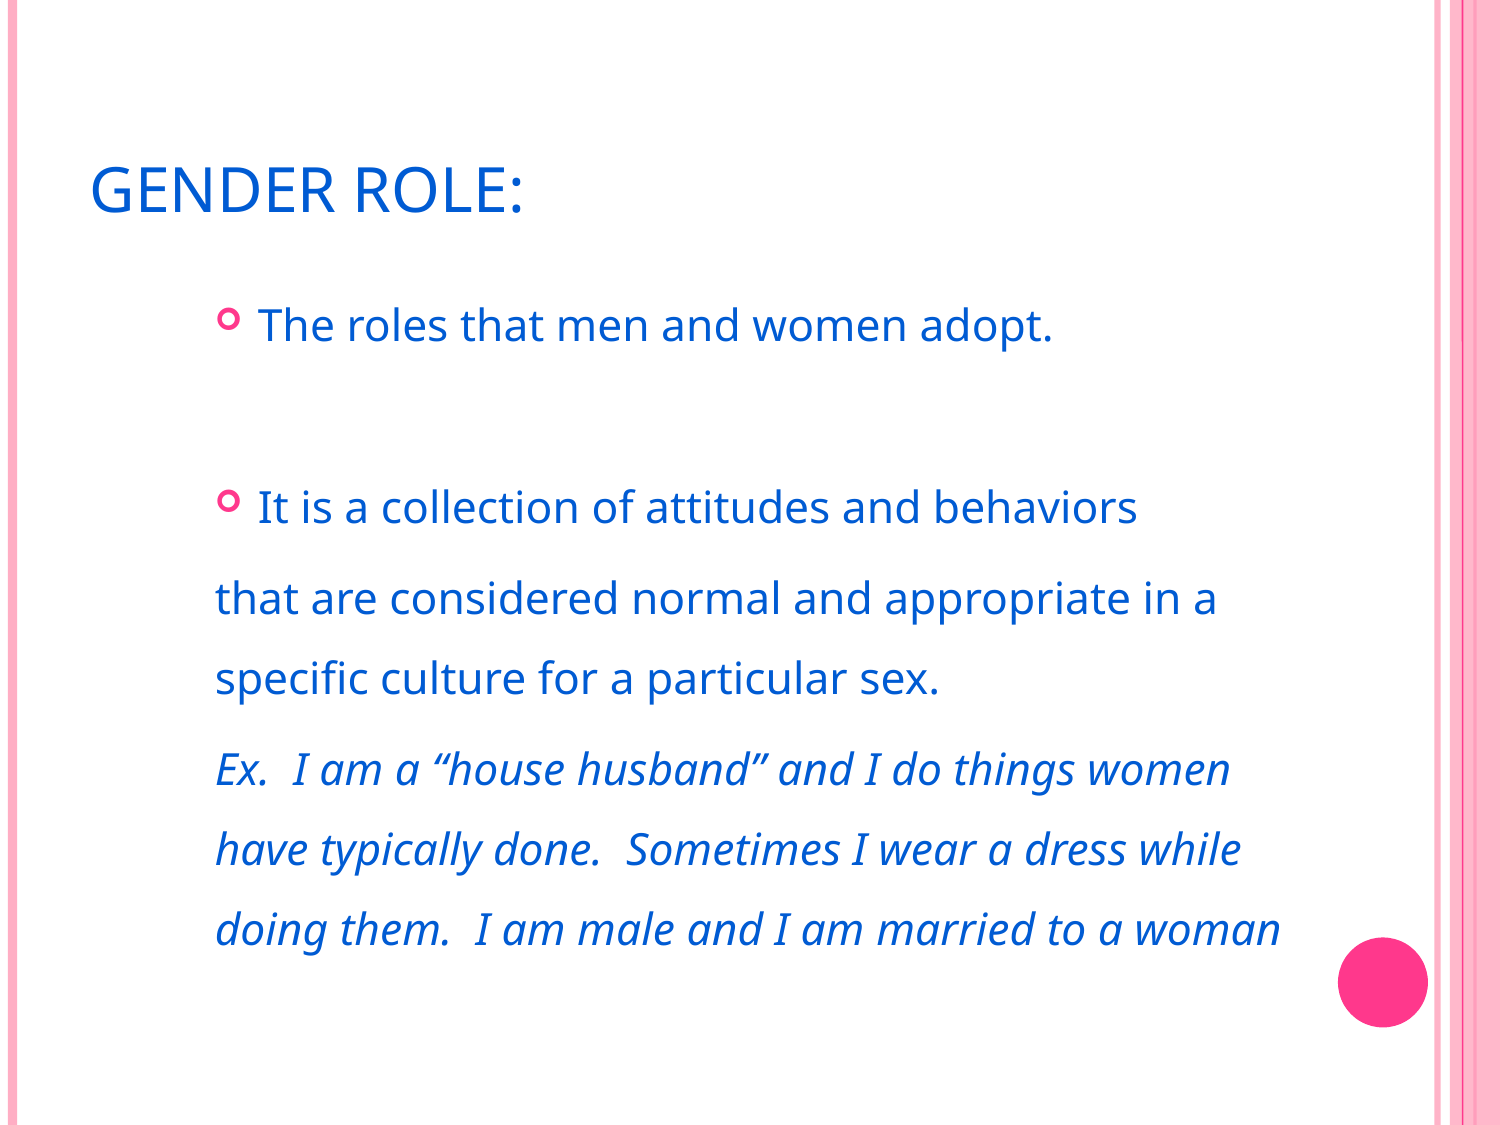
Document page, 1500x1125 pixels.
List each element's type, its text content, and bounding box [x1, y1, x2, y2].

list The roles that men and women adopt. It is a collection of attitudes and behaviors that are considered normal and appropriate in a specific culture for a particular sex. Ex. I am a “house husband” and I do things women have typically done. Sometimes I wear a dress while doing them. I am male and I am married to a woman [200, 262, 1300, 1025]
title GENDER ROLE: [75, 45, 1300, 233]
